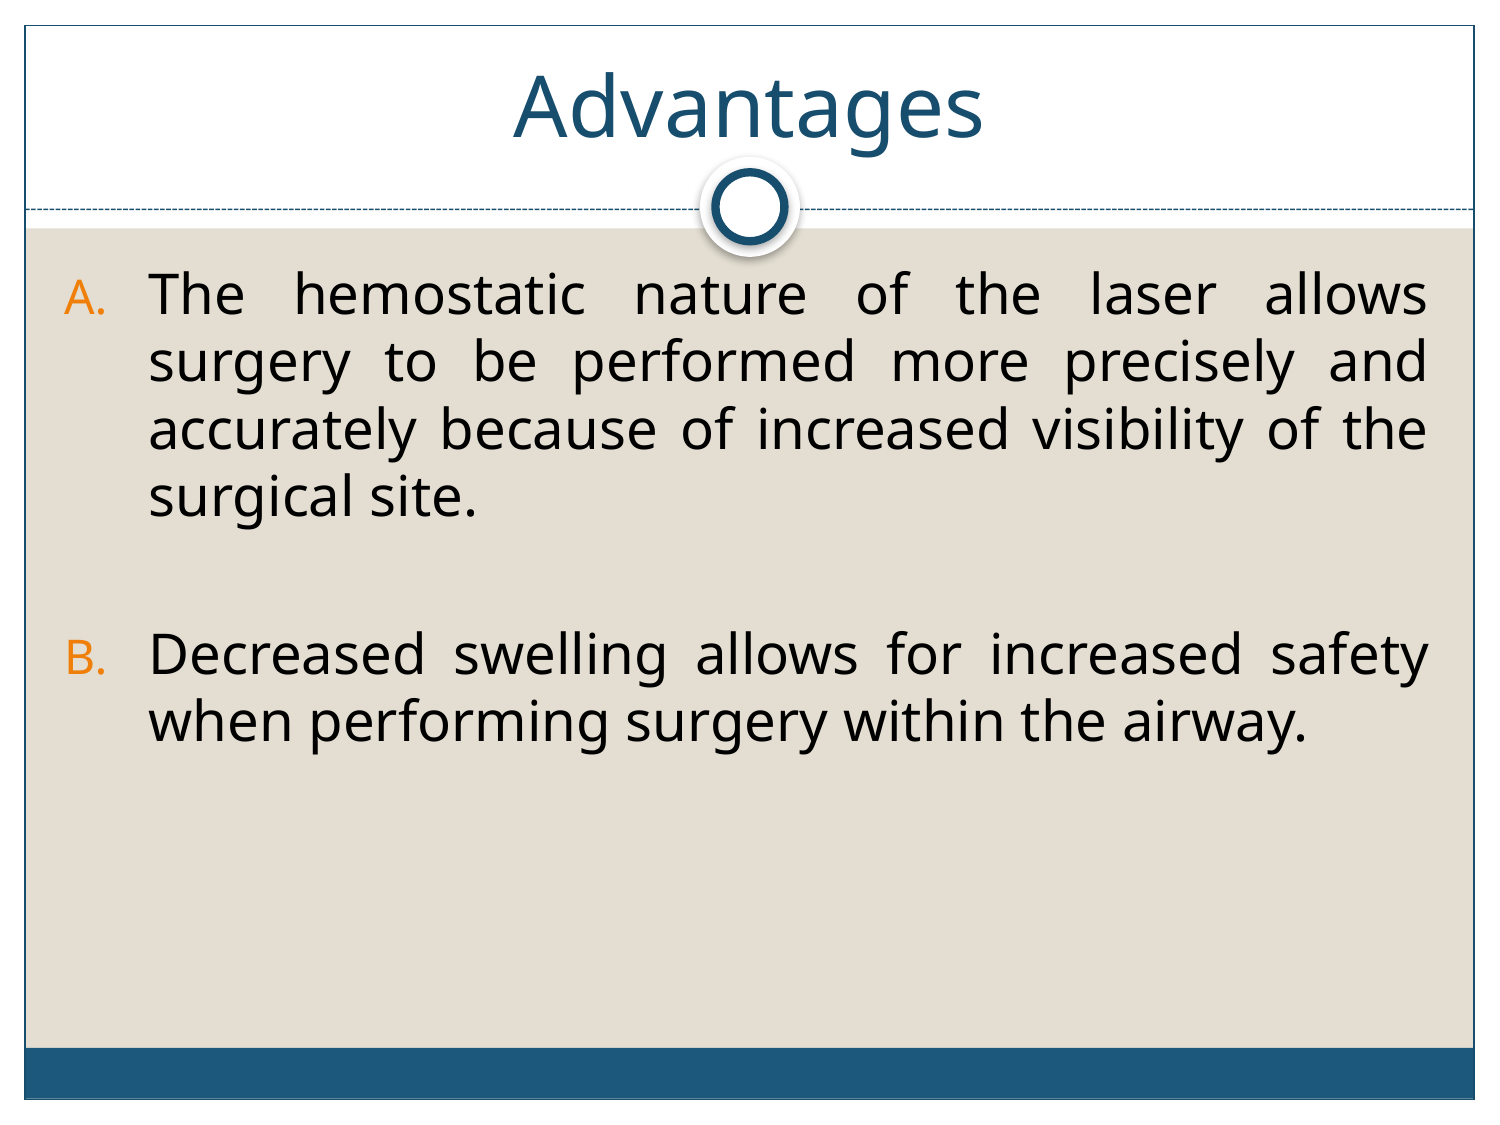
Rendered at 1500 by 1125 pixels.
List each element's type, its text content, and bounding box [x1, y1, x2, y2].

list The hemostatic nature of the laser allows surgery to be performed more precisely and accurately because of increased visibility of the surgical site. Decreased swelling allows for increased safety when performing surgery within the airway. [49, 250, 1445, 1001]
title Advantages [49, 37, 1450, 162]
